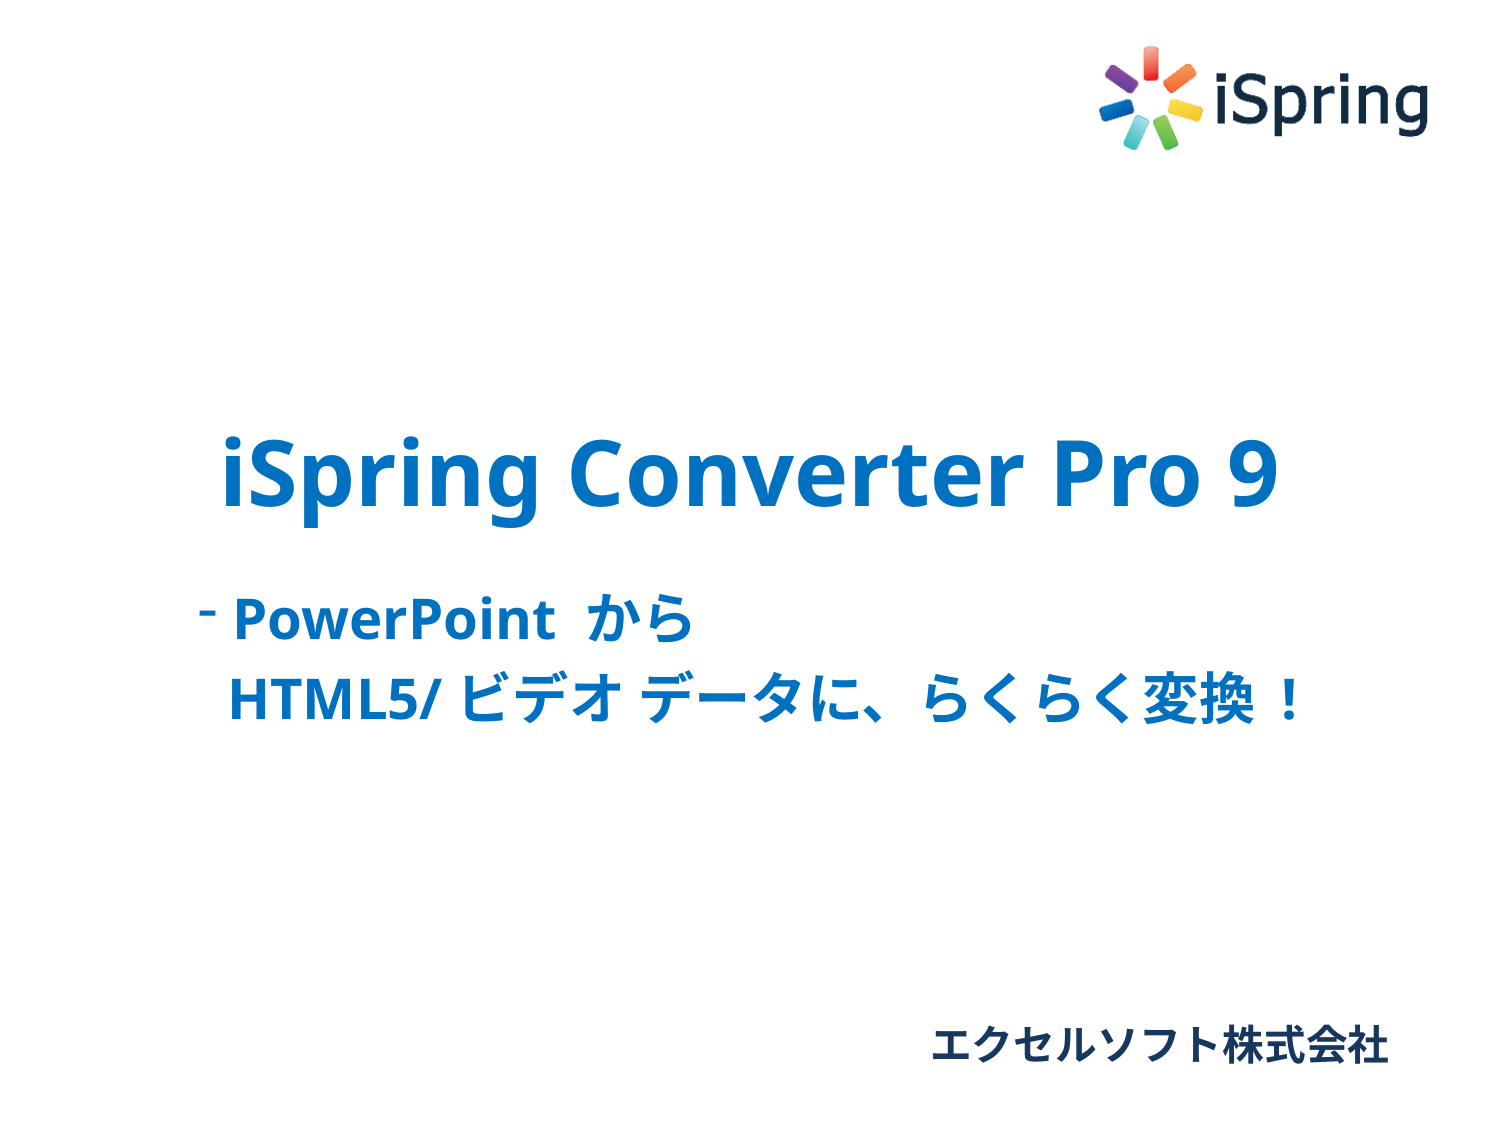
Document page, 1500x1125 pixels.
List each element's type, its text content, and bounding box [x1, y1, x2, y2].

picture [1092, 42, 1448, 159]
text_box エクセルソフト株式会社 [915, 1011, 1442, 1083]
subtitle PowerPoint から HTML5/ビデオ データに、らくらく変換 ! [182, 573, 1424, 669]
title iSpring Converter Pro 9 [112, 349, 1388, 591]
